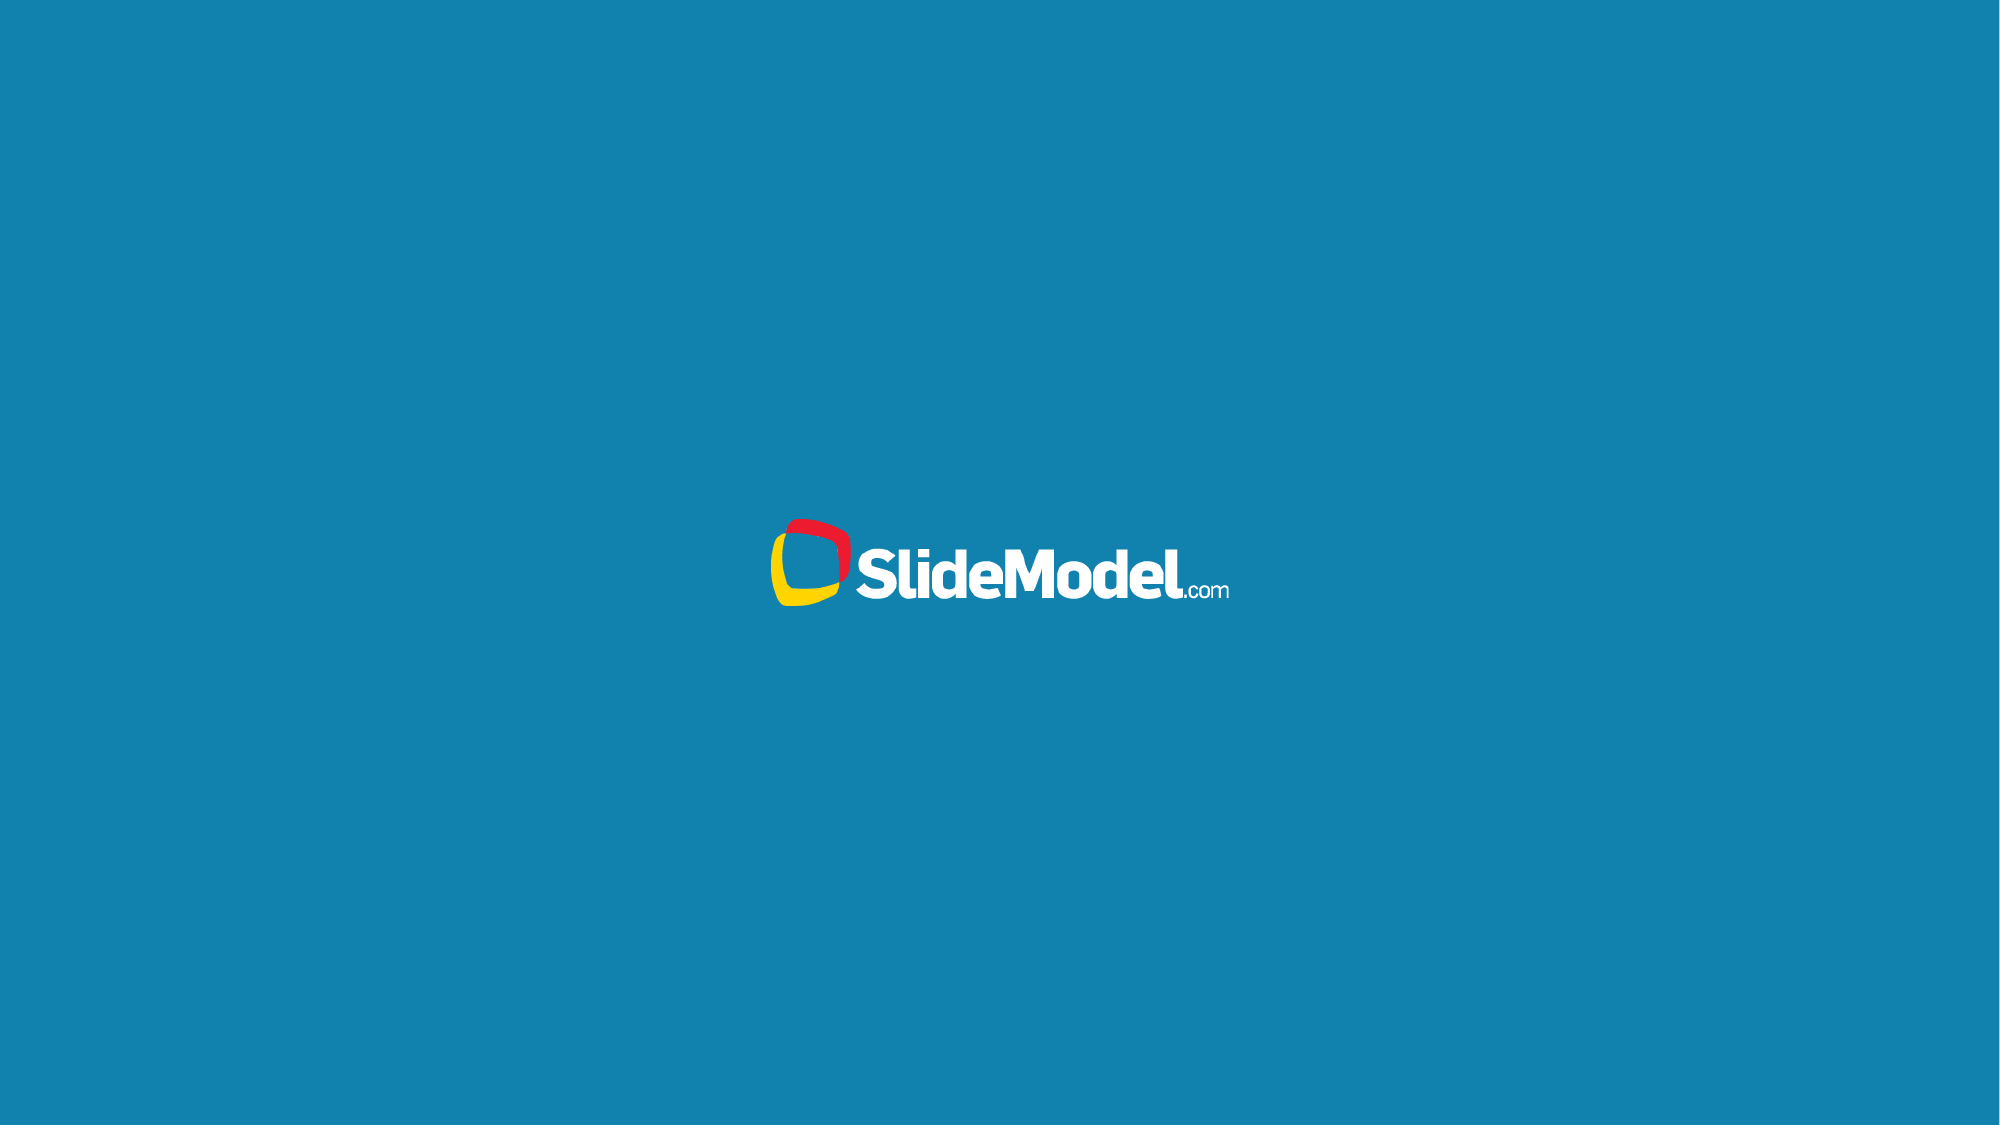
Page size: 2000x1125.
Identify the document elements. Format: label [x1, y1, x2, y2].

picture [770, 518, 1229, 606]
